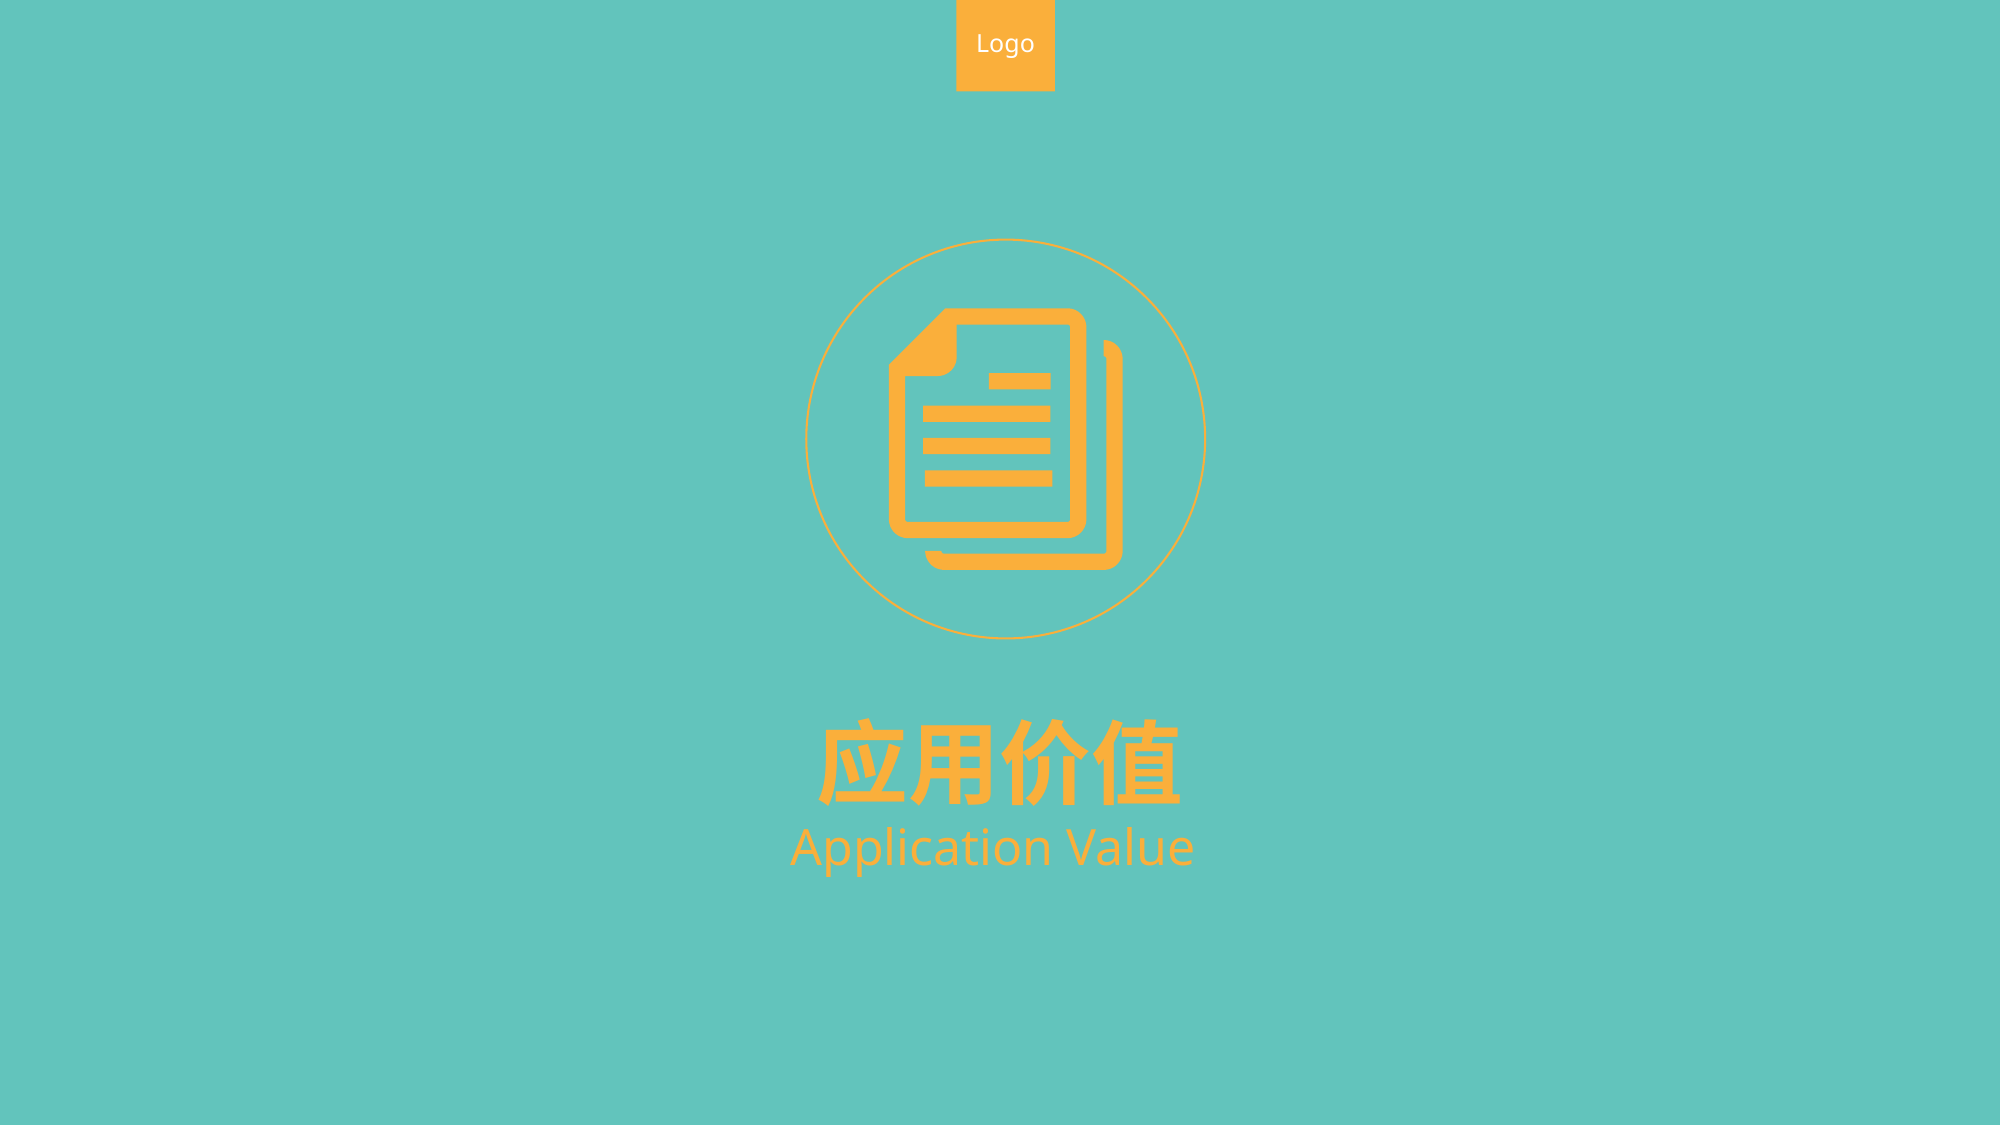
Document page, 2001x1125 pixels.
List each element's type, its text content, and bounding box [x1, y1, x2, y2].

text_box 应用价值 Application Value [775, 698, 1225, 884]
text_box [806, 239, 1206, 639]
text_box Logo [955, 0, 1056, 92]
